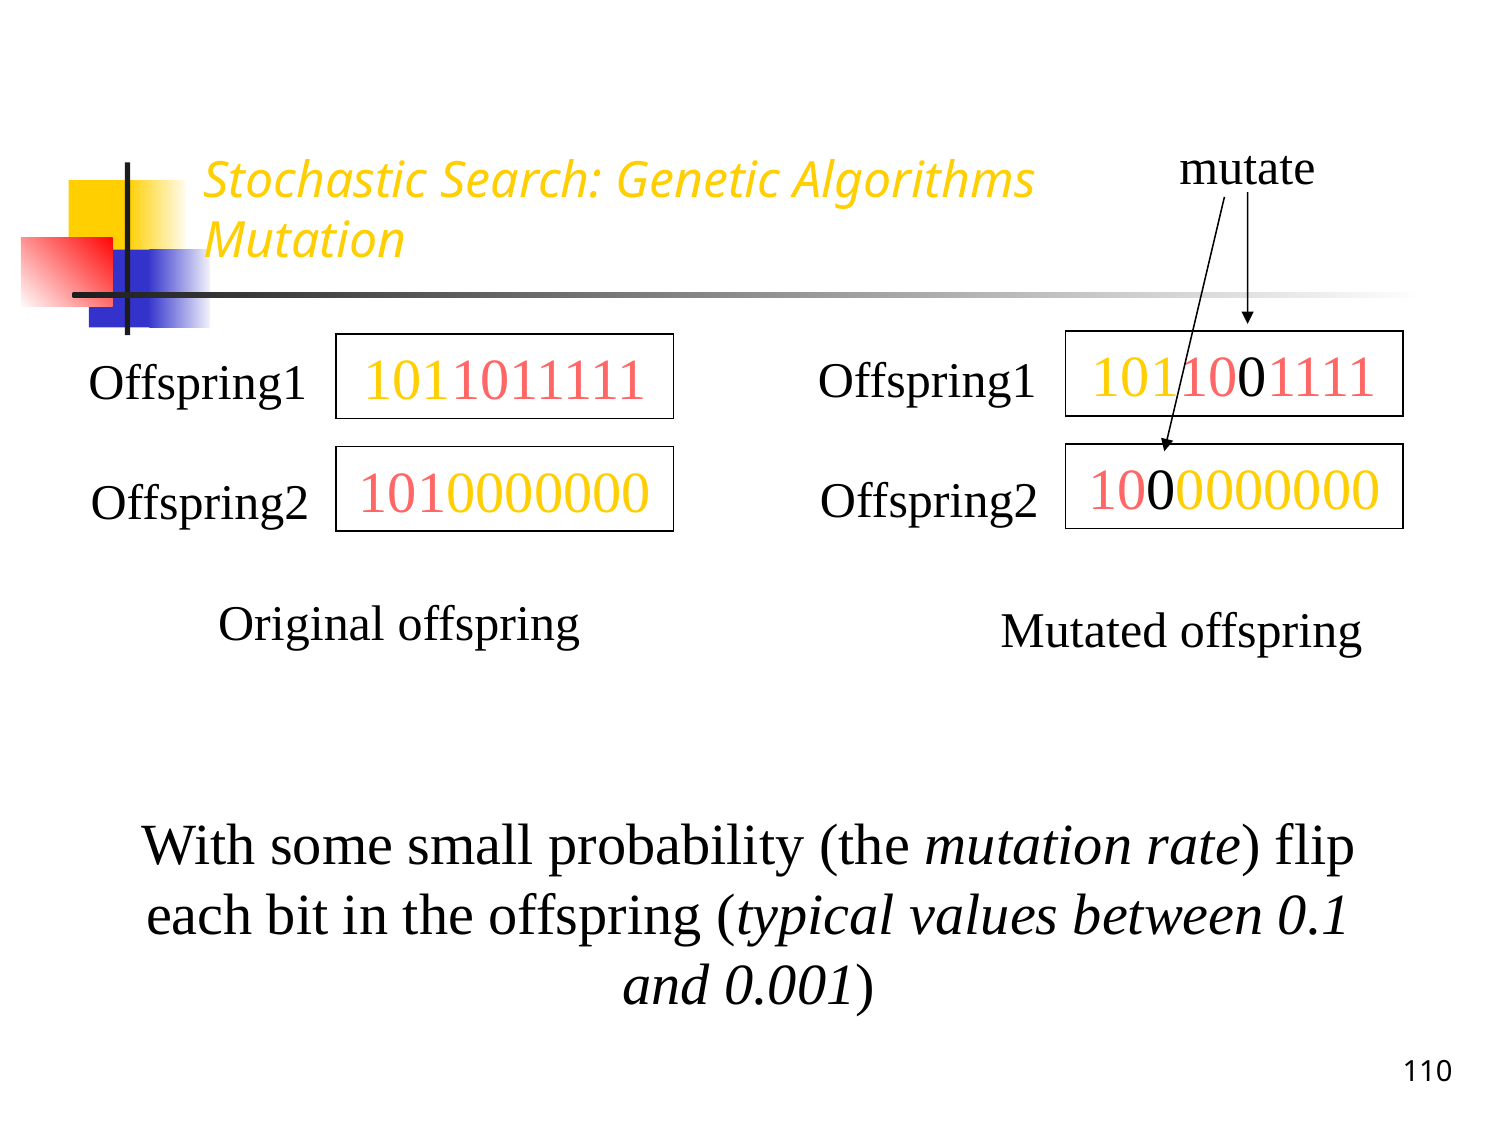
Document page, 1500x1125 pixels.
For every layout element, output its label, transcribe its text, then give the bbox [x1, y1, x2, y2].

text_box 1011001111 [1173, 331, 1404, 416]
text_box Offspring1 [784, 340, 1052, 415]
text_box Mutated offspring [985, 590, 1398, 666]
text_box 1000000000 [1065, 443, 1404, 529]
text_box Original offspring [155, 583, 644, 658]
text_box 1011001111 [1065, 331, 1192, 416]
text_box 1011011111 [336, 333, 674, 419]
text_box [1241, 202, 1254, 324]
text_box Offspring2 [57, 462, 324, 538]
text_box With some small probability (the mutation rate) flip each bit in the offspring (typical values between 0.1 and 0.001) [122, 798, 1375, 1024]
text_box Offspring1 [55, 342, 322, 418]
text_box 1010000000 [336, 446, 674, 532]
text_box [1161, 196, 1225, 452]
title Stochastic Search: Genetic Algorithms Mutation [188, 34, 1468, 276]
text_box Offspring2 [786, 459, 1054, 535]
slide_number 110 [1154, 1023, 1468, 1100]
text_box mutate [1164, 127, 1355, 202]
